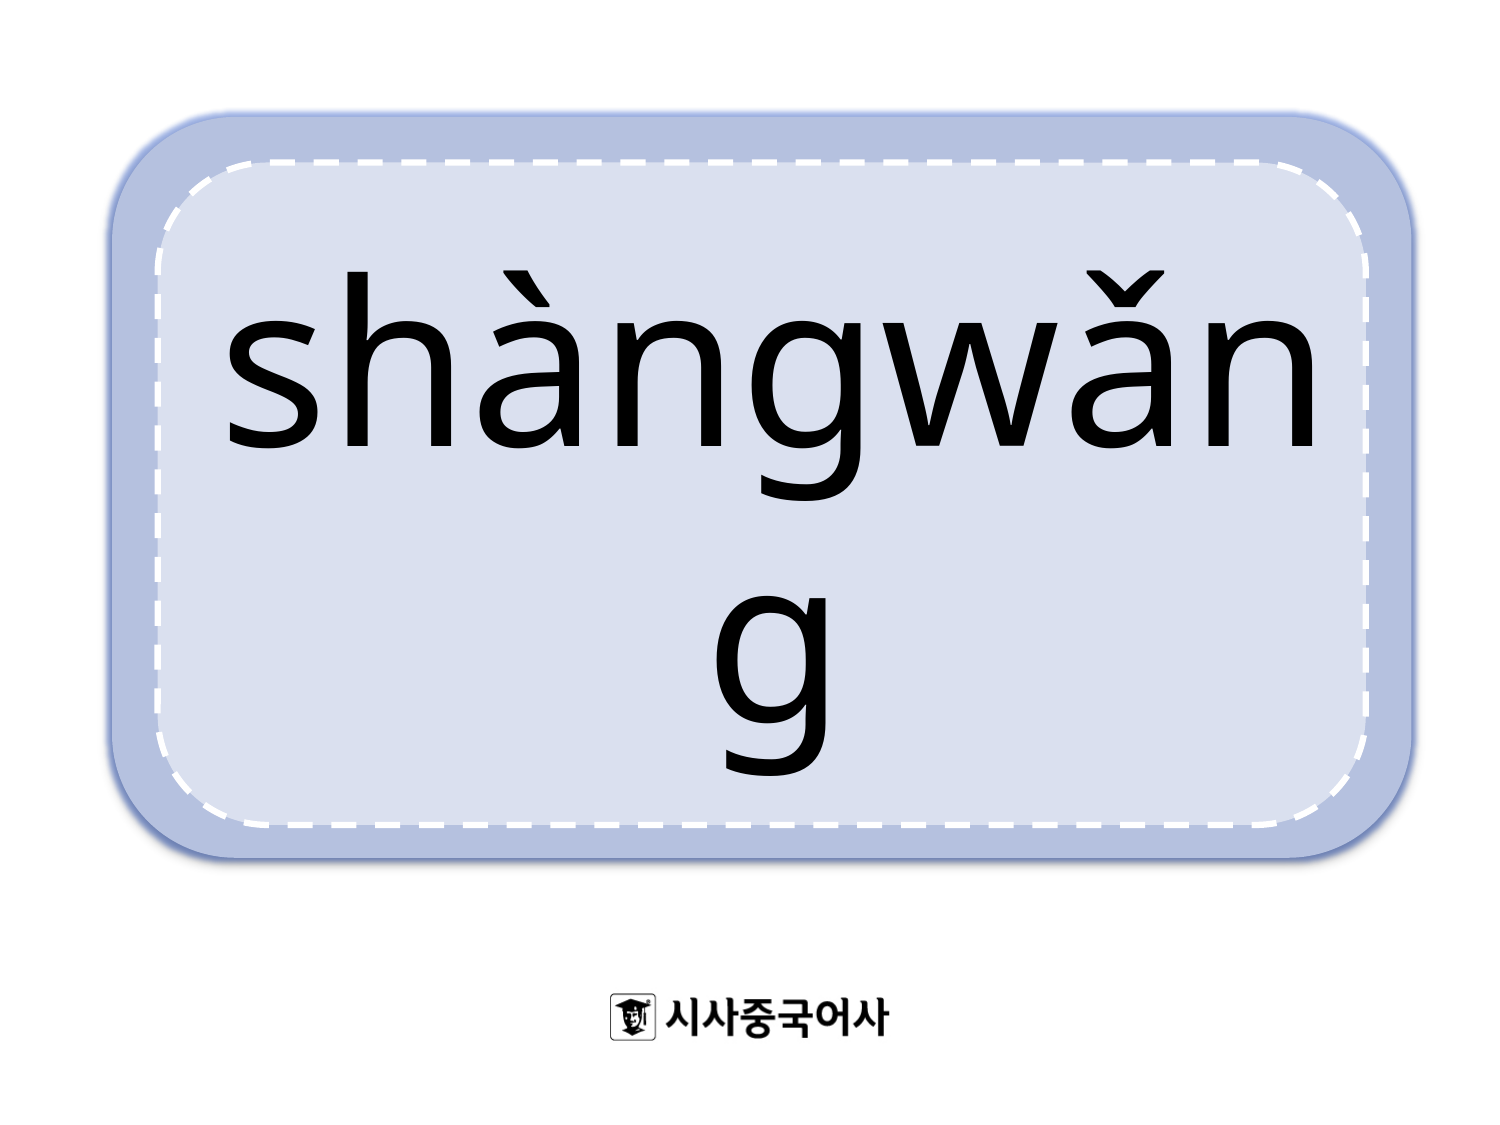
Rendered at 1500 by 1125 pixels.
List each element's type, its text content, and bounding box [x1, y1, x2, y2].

text_box shàngwǎng [171, 160, 1380, 824]
picture [602, 987, 898, 1047]
